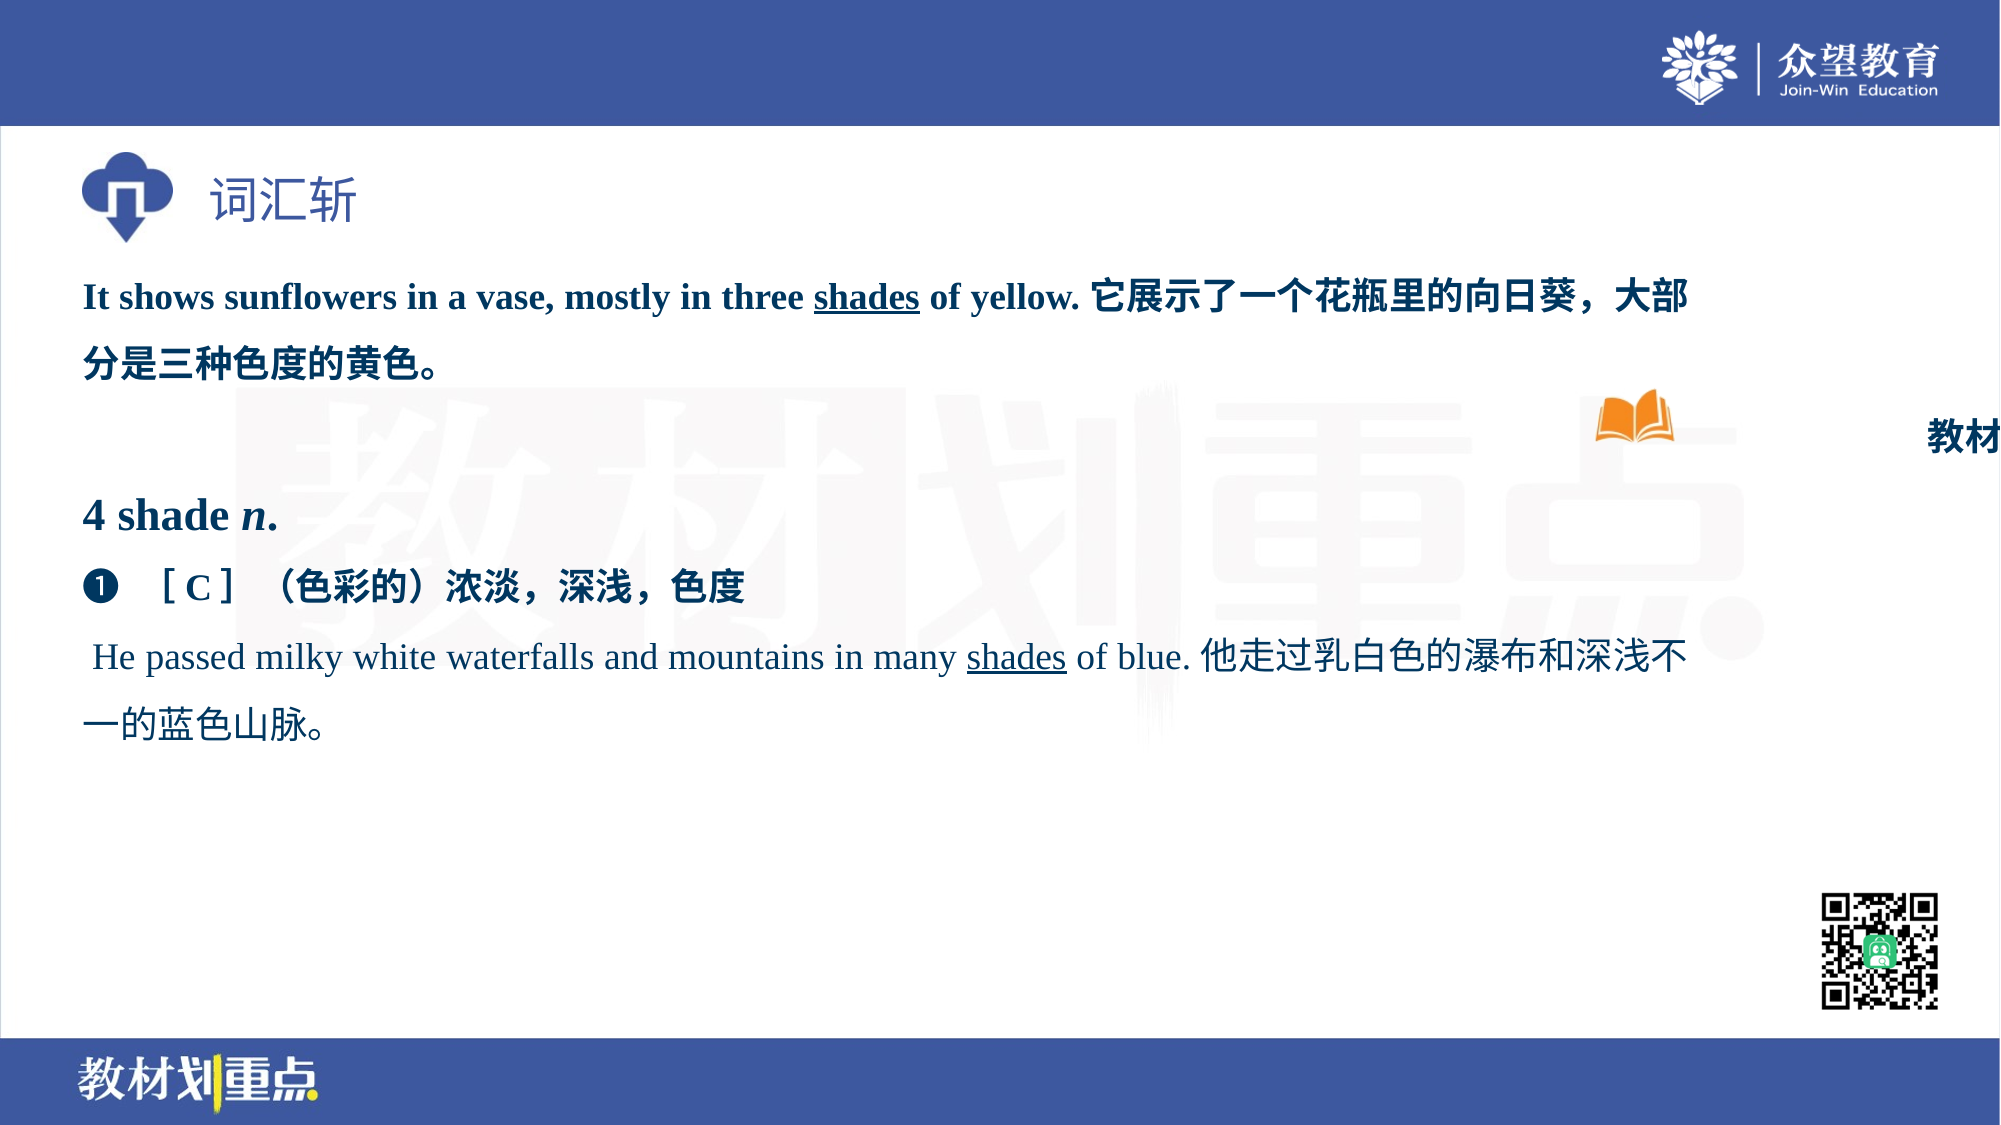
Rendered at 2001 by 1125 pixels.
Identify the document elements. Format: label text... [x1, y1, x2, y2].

text_box 4 shade n. [82, 457, 1817, 566]
picture [0, 0, 2000, 1125]
text_box It shows sunflowers in a vase, mostly in three shades of yellow.它展示了一个花瓶里的向日葵，大部 分是三种色度的黄色。 教材P62 [82, 248, 1817, 451]
